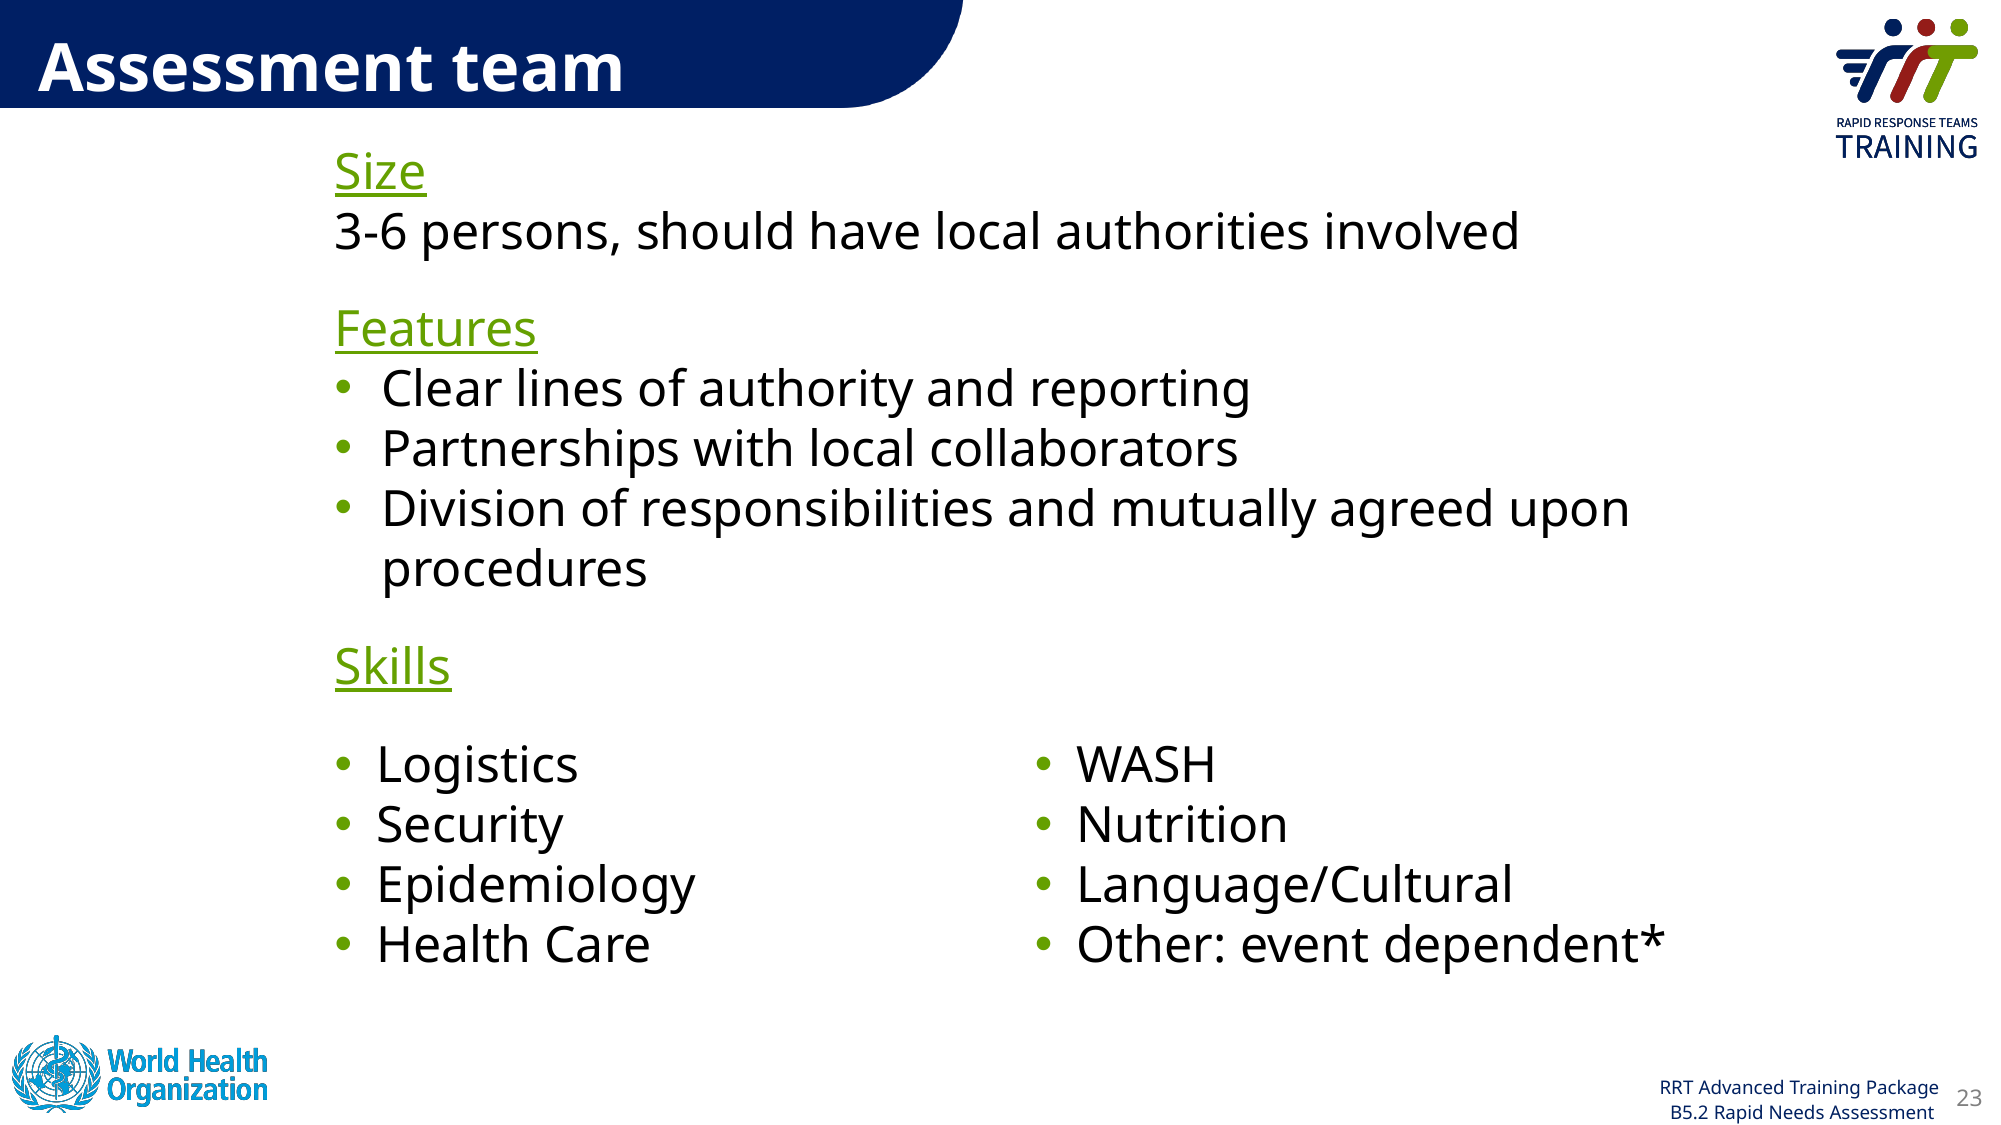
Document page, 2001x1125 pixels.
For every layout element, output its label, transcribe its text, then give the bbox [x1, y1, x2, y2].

picture [24, 1054, 36, 1087]
picture [34, 1054, 43, 1078]
picture [59, 1035, 267, 1113]
picture [12, 1083, 48, 1113]
text_box Size 3-6 persons, should have local authorities involved Features Clear lines of authority and reporting Partnerships with local collaborators Division of responsibilities and mutually agreed upon procedures Skills [327, 131, 1743, 702]
picture [12, 1035, 54, 1068]
picture [50, 1108, 62, 1113]
picture [30, 1083, 37, 1091]
picture [0, 0, 964, 108]
picture [36, 1088, 78, 1105]
picture [1835, 19, 1978, 167]
picture [46, 1056, 54, 1062]
picture [40, 1062, 47, 1070]
text_box Assessment team [31, 7, 905, 132]
text_box Logistics Security Epidemiology Health Care WASH Nutrition Language/Cultural Other: event dependent* [327, 725, 1743, 993]
picture [71, 1053, 90, 1091]
picture [22, 1062, 26, 1077]
